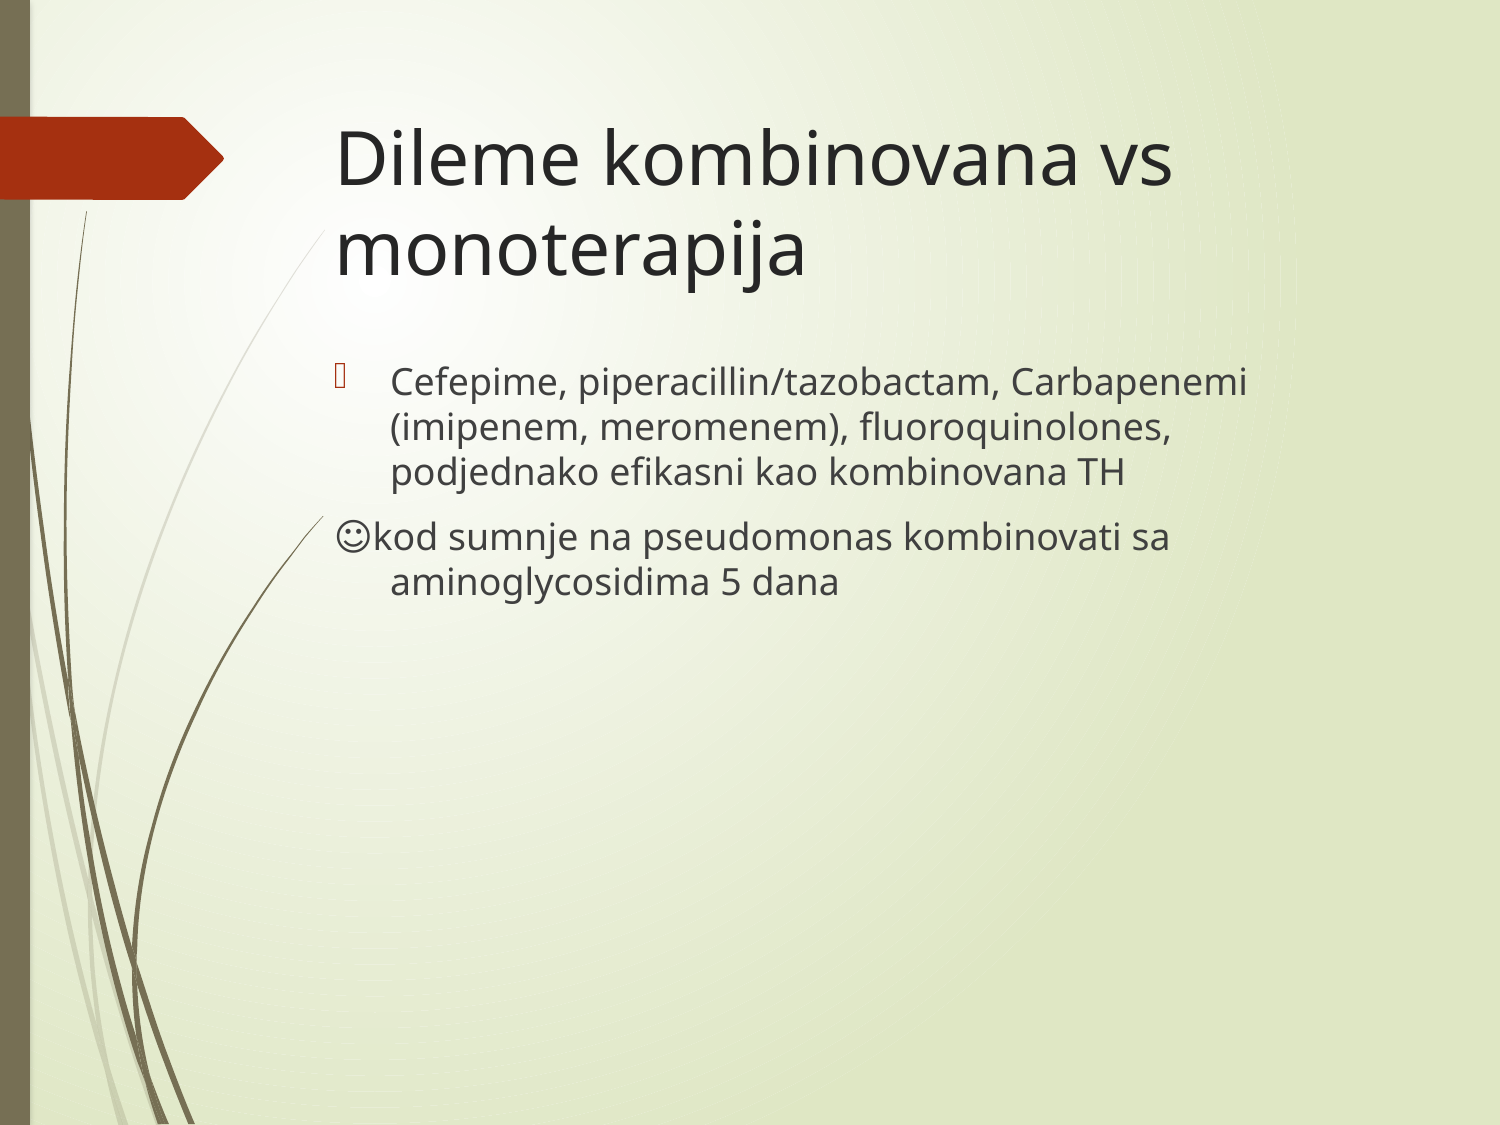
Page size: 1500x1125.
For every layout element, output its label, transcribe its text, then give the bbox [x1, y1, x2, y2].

list Cefepime, piperacillin/tazobactam, Carbapenemi (imipenem, meromenem), fluoroquinolones, podjednako efikasni kao kombinovana TH ☺kod sumnje na pseudomonas kombinovati sa aminoglycosidima 5 dana [318, 350, 1400, 970]
title Dileme kombinovana vs monoterapija [319, 102, 1400, 313]
